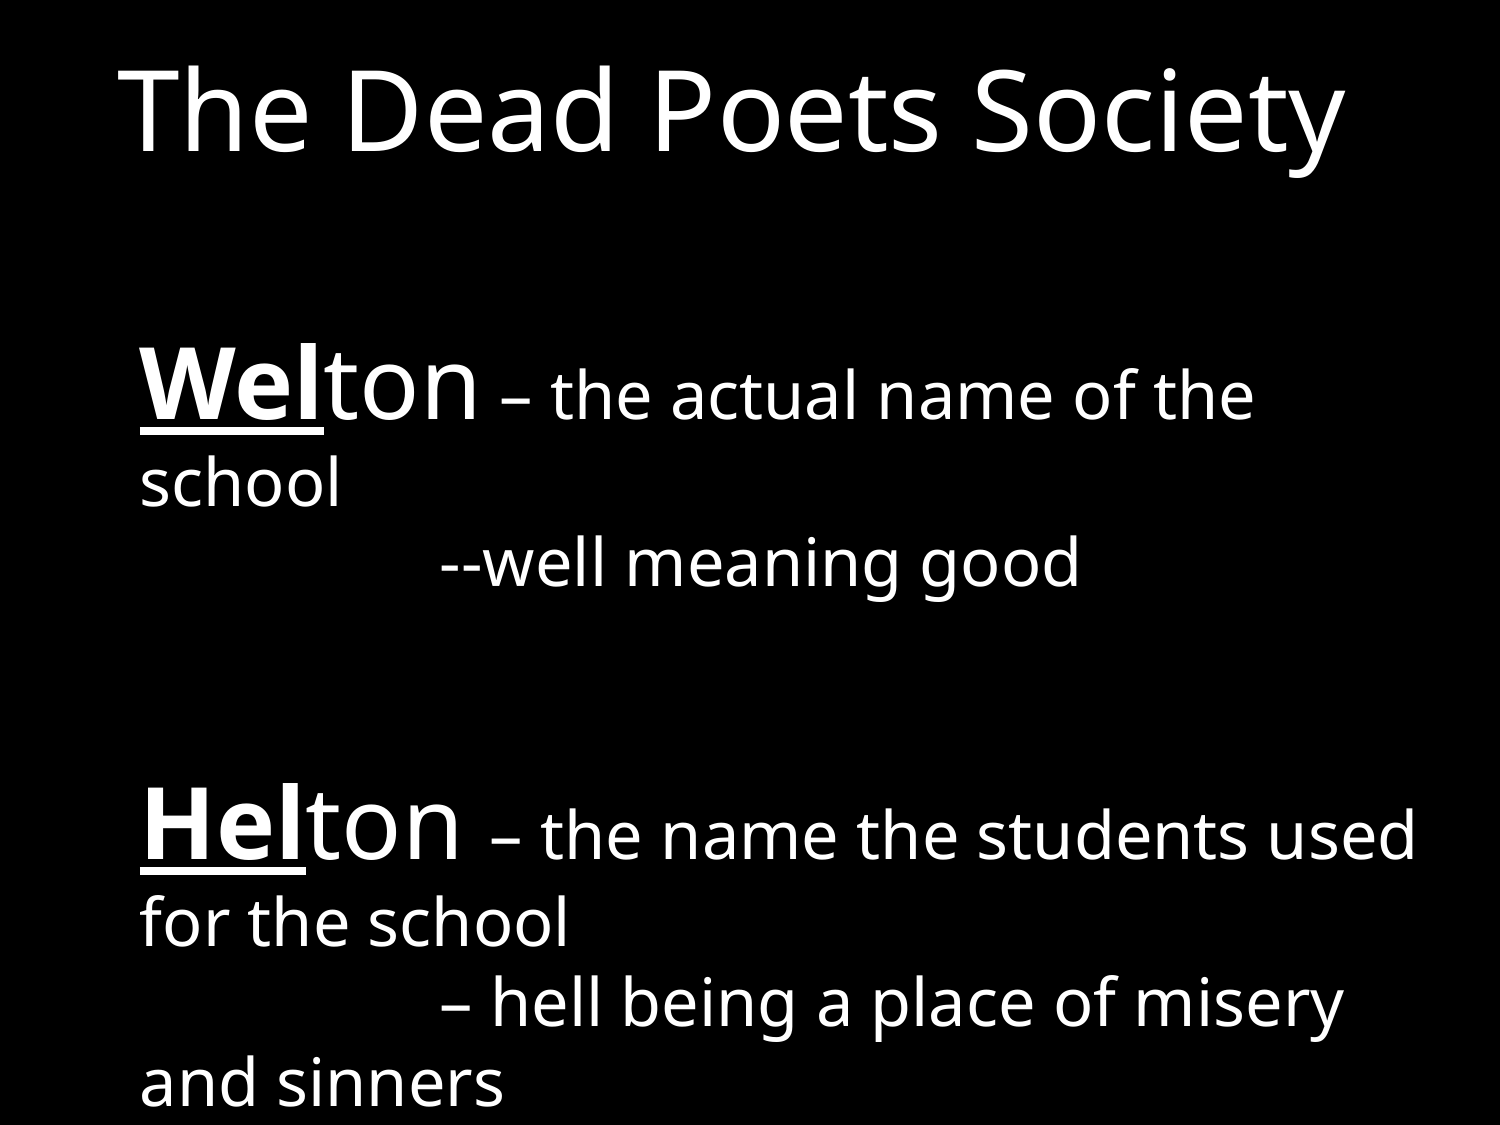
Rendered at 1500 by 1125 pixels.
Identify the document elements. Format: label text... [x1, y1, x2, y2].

text_box The Dead Poets Society [102, 31, 1362, 182]
text_box Welton – the actual name of the school --well meaning good Helton – the name the students used for the school – hell being a place of misery and sinners [125, 312, 1450, 1125]
